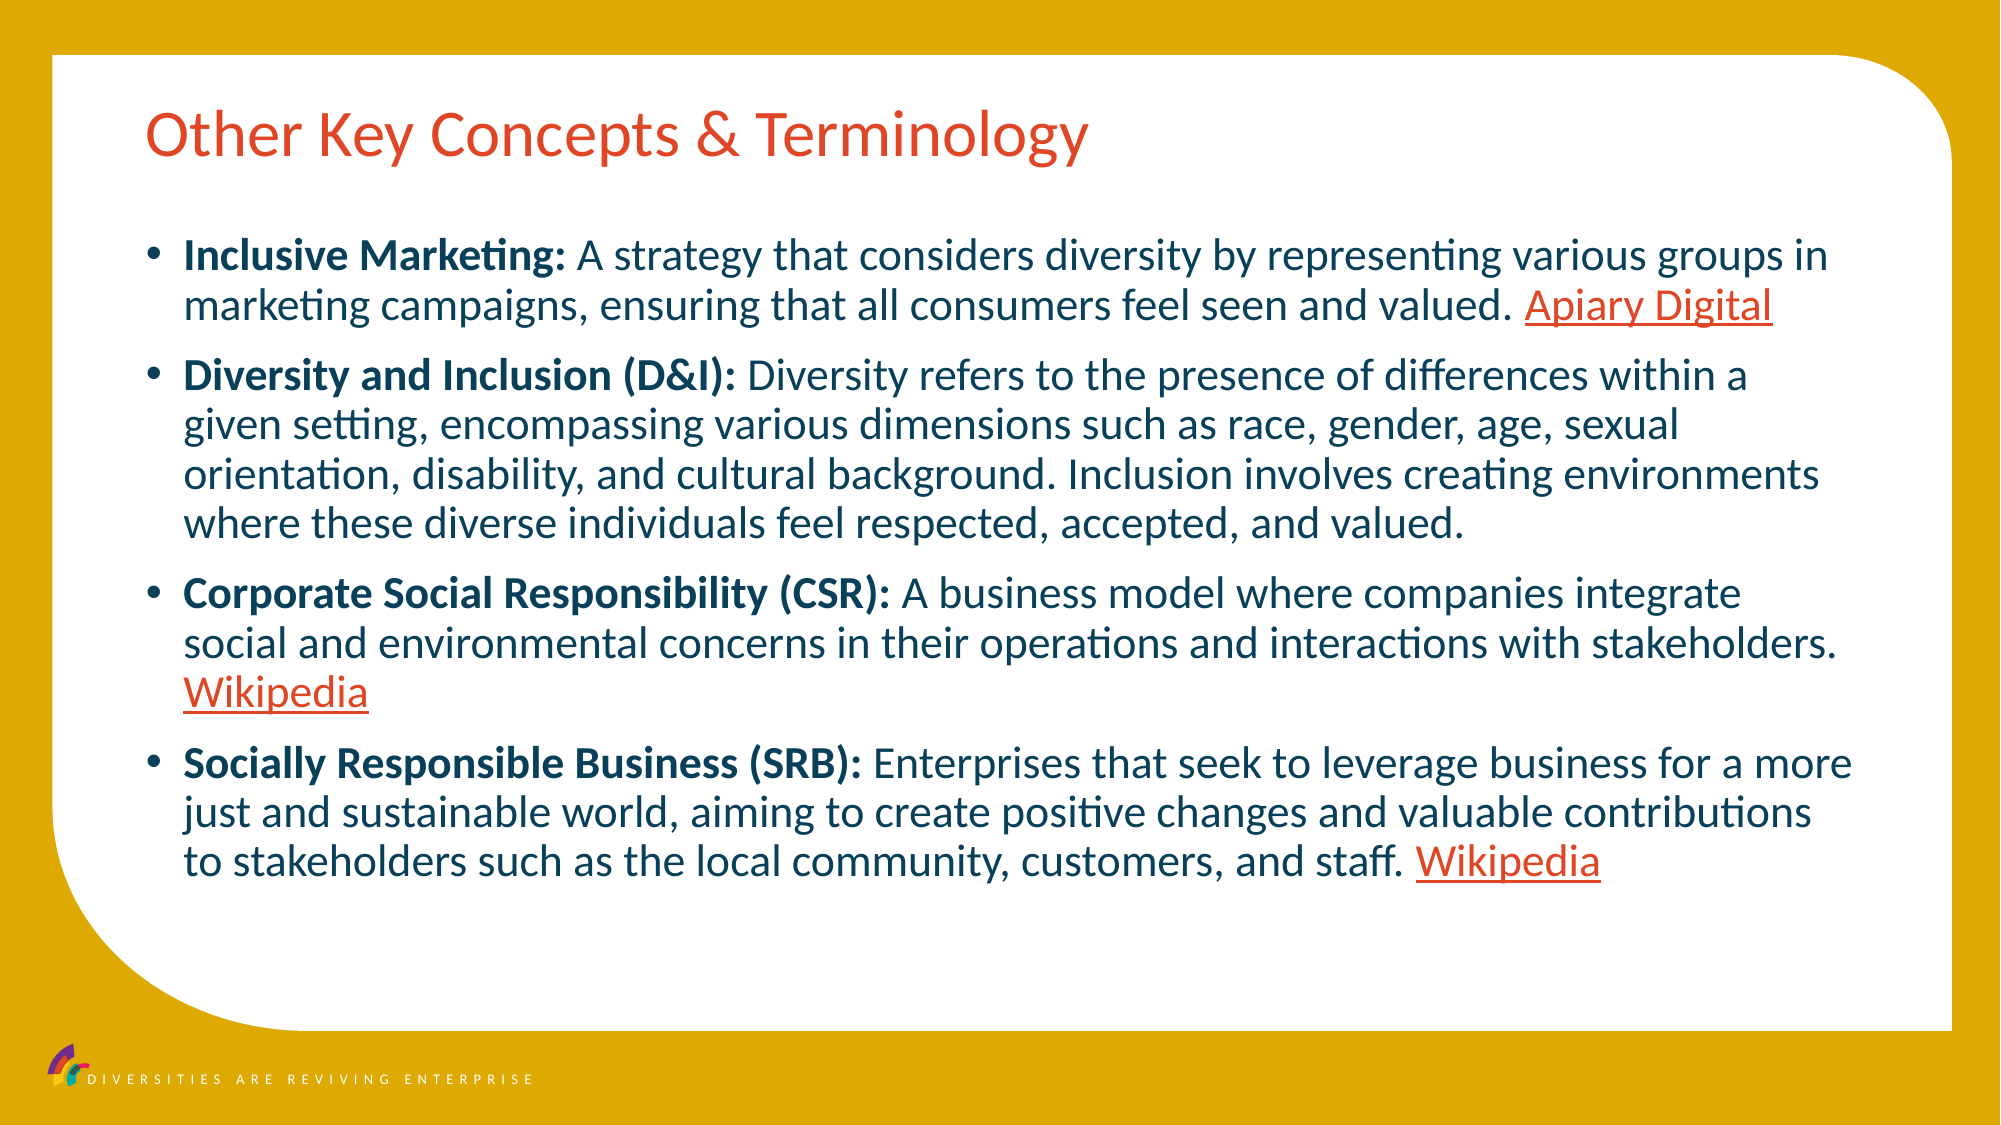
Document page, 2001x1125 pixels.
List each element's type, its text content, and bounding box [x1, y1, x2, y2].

list Inclusive Marketing: A strategy that considers diversity by representing various groups in marketing campaigns, ensuring that all consumers feel seen and valued. Apiary Digital Diversity and Inclusion (D&I): Diversity refers to the presence of differences within a given setting, encompassing various dimensions such as race, gender, age, sexual orientation, disability, and cultural background. Inclusion involves creating environments where these diverse individuals feel respected, accepted, and valued. Corporate Social Responsibility (CSR): A business model where companies integrate social and environmental concerns in their operations and interactions with stakeholders. Wikipedia Socially Responsible Business (SRB): Enterprises that seek to leverage business for a more just and sustainable world, aiming to create positive changes and valuable contributions to stakeholders such as the local community, customers, and staff. Wikipedia [130, 224, 1869, 856]
list Other Key Concepts & Terminology [130, 91, 1869, 224]
